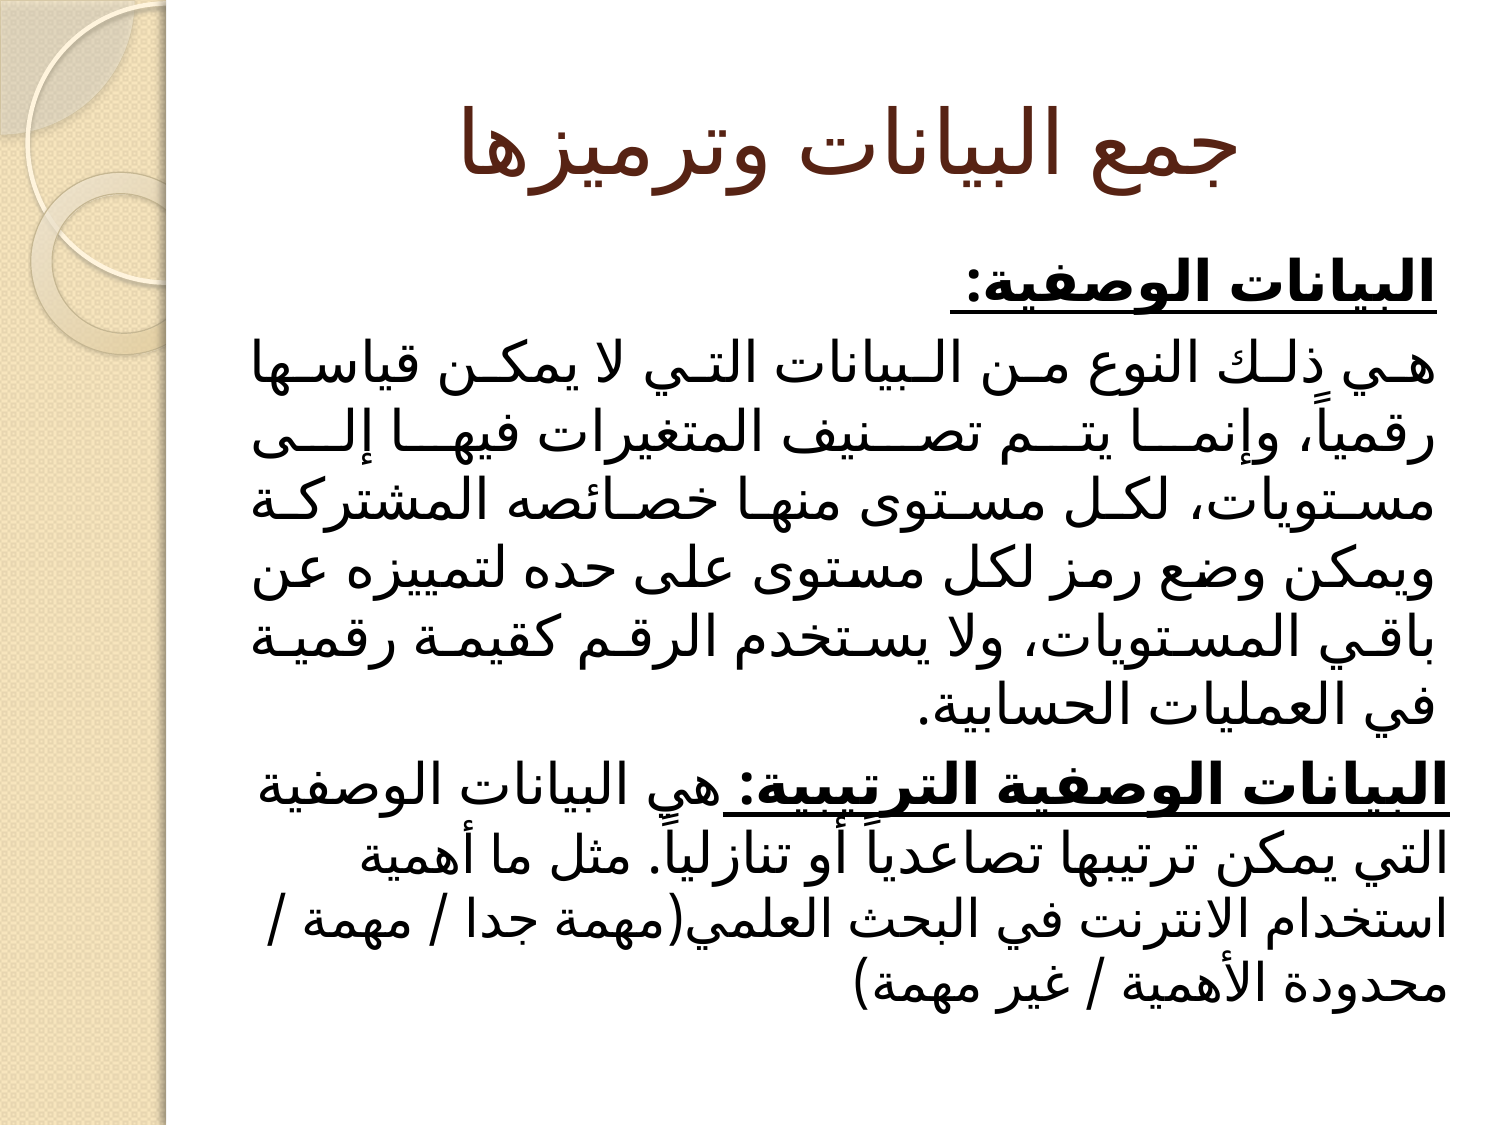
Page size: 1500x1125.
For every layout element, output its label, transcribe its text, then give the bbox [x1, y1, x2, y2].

title جمع البيانات وترميزها [235, 45, 1466, 233]
list البيانات الوصفية: هي ذلك النوع من البيانات التي لا يمكن قياسها رقمياً، وإنما يتم تصنيف المتغيرات فيها إلى مستويات، لكل مستوى منها خصائصه المشتركة ويمكن وضع رمز لكل مستوى على حده لتمييزه عن باقي المستويات، ولا يستخدم الرقم كقيمة رقمية في العمليات الحسابية. البيانات الوصفية الترتيبية: هي البيانات الوصفية التي يمكن ترتيبها تصاعدياً أو تنازلياً. مثل ما أهمية استخدام الانترنت في البحث العلمي(مهمة جدا / مهمة / محدودة الأهمية / غير مهمة) [235, 237, 1466, 1025]
